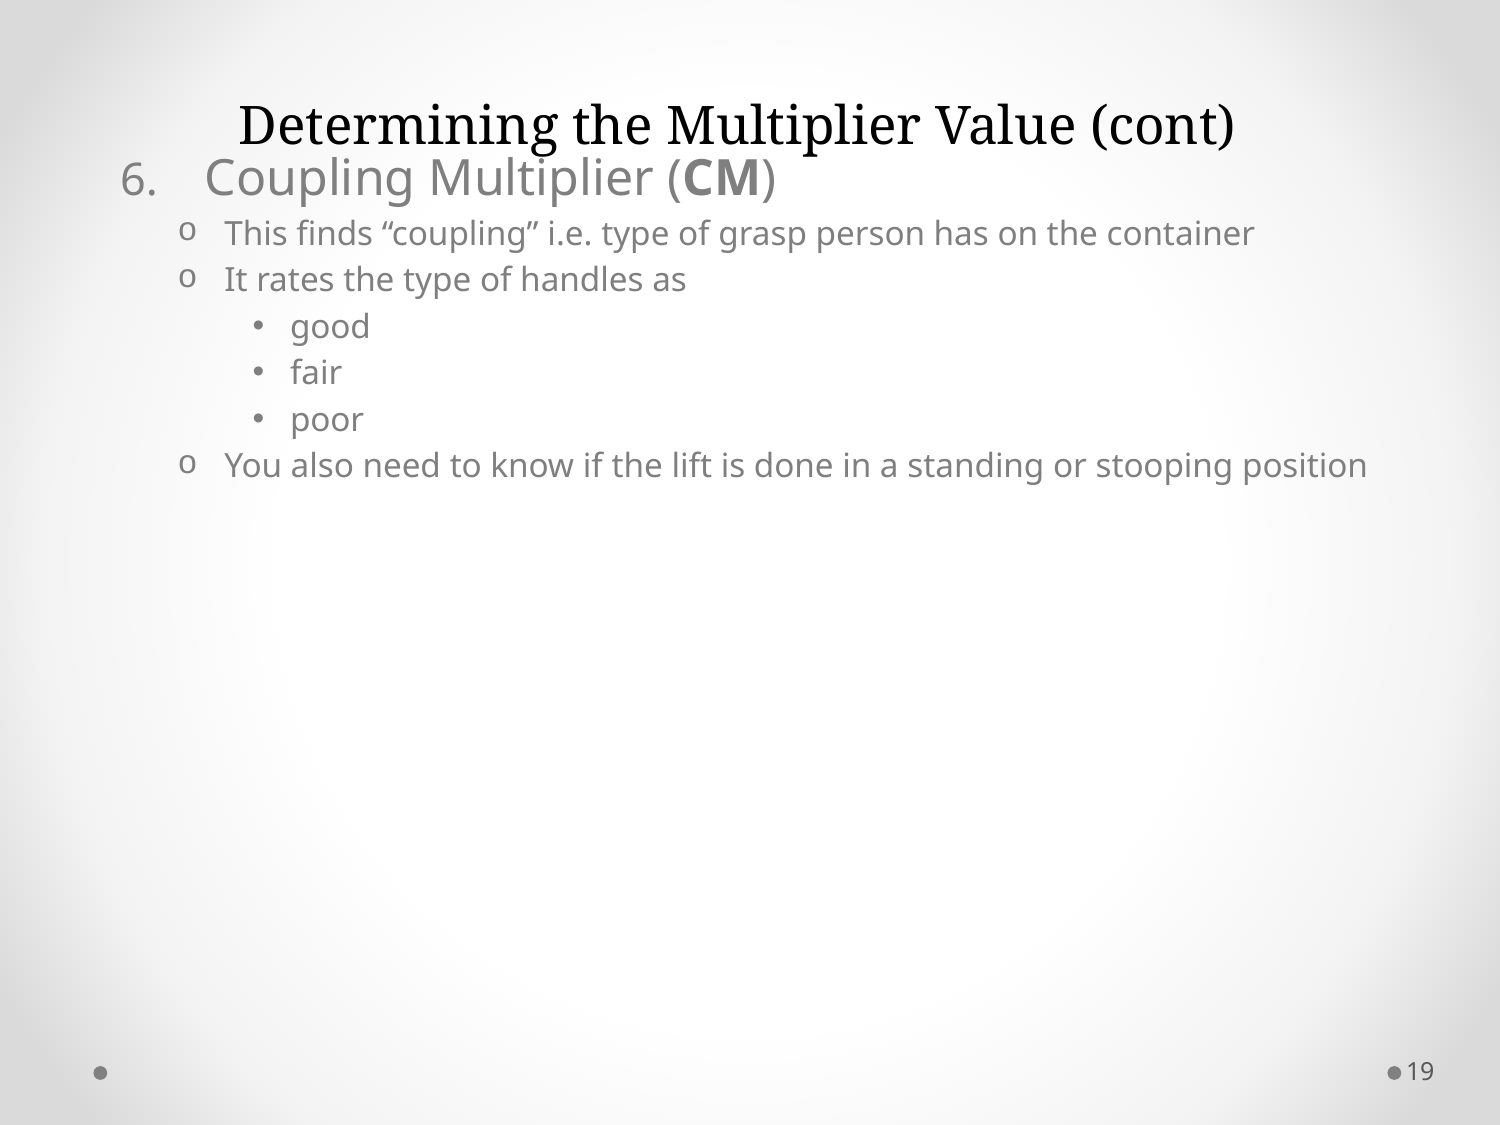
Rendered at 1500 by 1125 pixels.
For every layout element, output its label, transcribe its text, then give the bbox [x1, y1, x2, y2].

picture [0, 0, 1500, 1125]
title Determining the Multiplier Value (cont) [62, 62, 1413, 163]
list Coupling Multiplier (CM) This finds “coupling” i.e. type of grasp person has on the container It rates the type of handles as good fair poor You also need to know if the lift is done in a standing or stooping position [87, 137, 1438, 1113]
slide_number 19 [1401, 1042, 1494, 1103]
